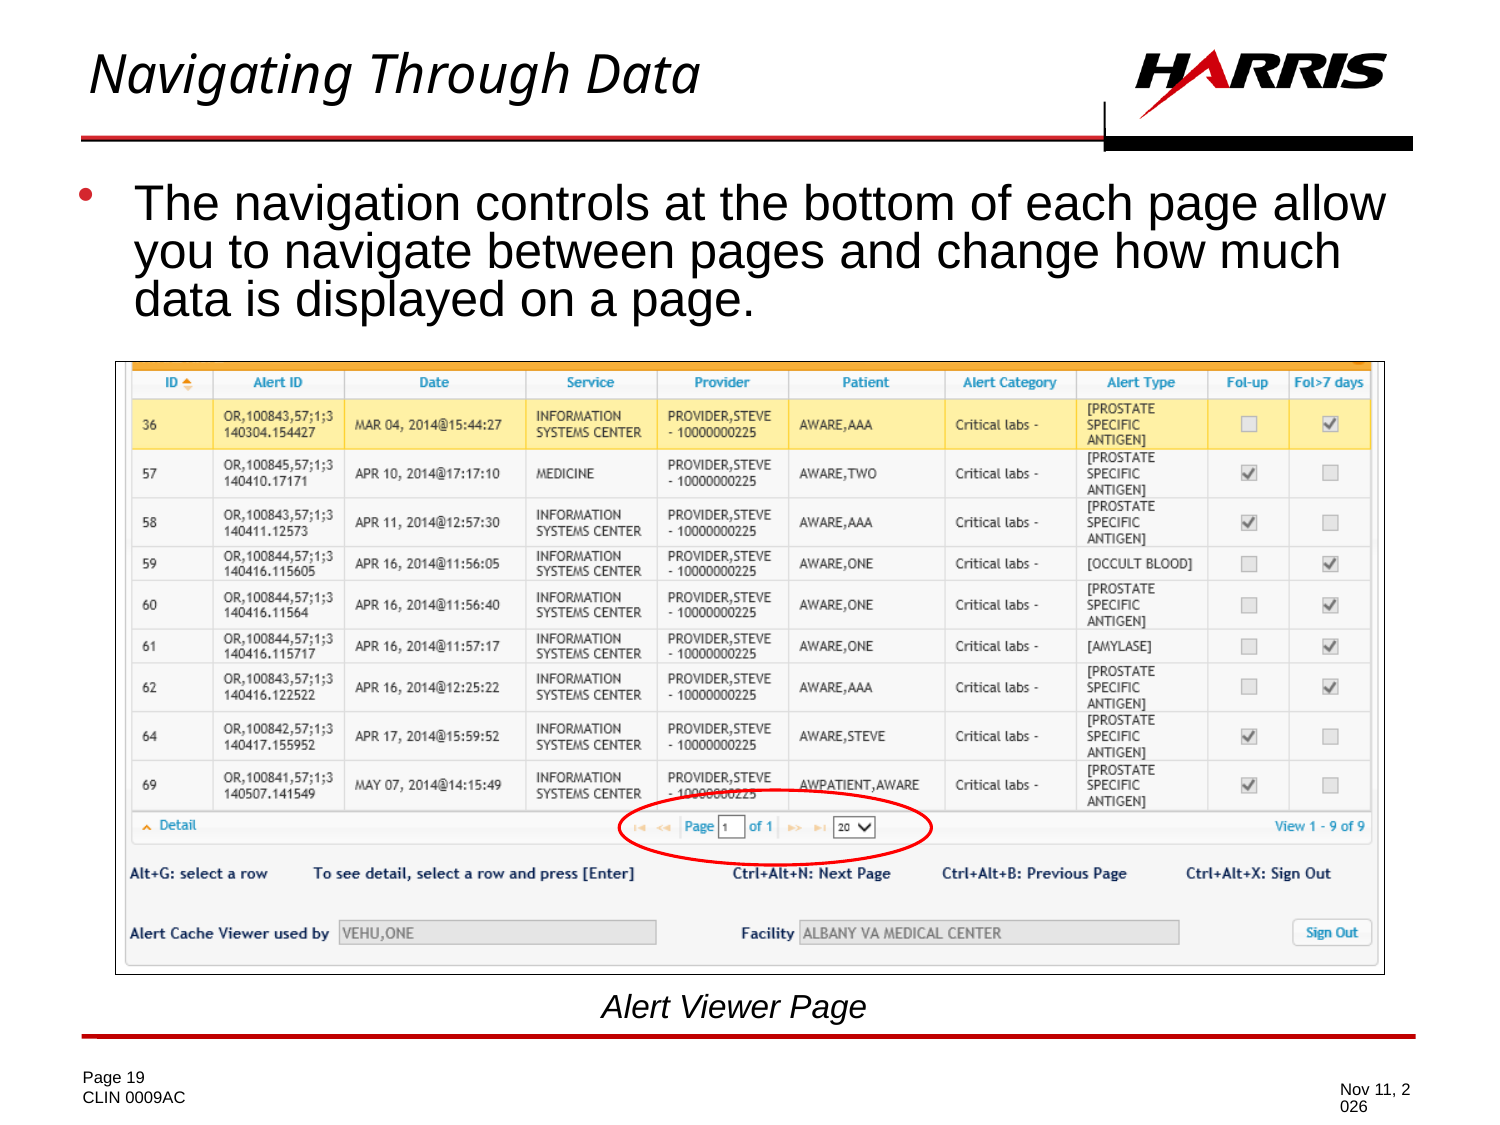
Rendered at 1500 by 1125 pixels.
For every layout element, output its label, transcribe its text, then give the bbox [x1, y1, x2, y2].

picture [115, 360, 1385, 976]
slide_number 10-Jul-15 [1324, 1066, 1435, 1111]
list Alert Viewer Page [49, 985, 1420, 1043]
title Navigating Through Data [73, 27, 962, 117]
list The navigation controls at the bottom of each page allow you to navigate between pages and change how much data is displayed on a page. [62, 174, 1432, 1020]
picture [1135, 49, 1387, 119]
